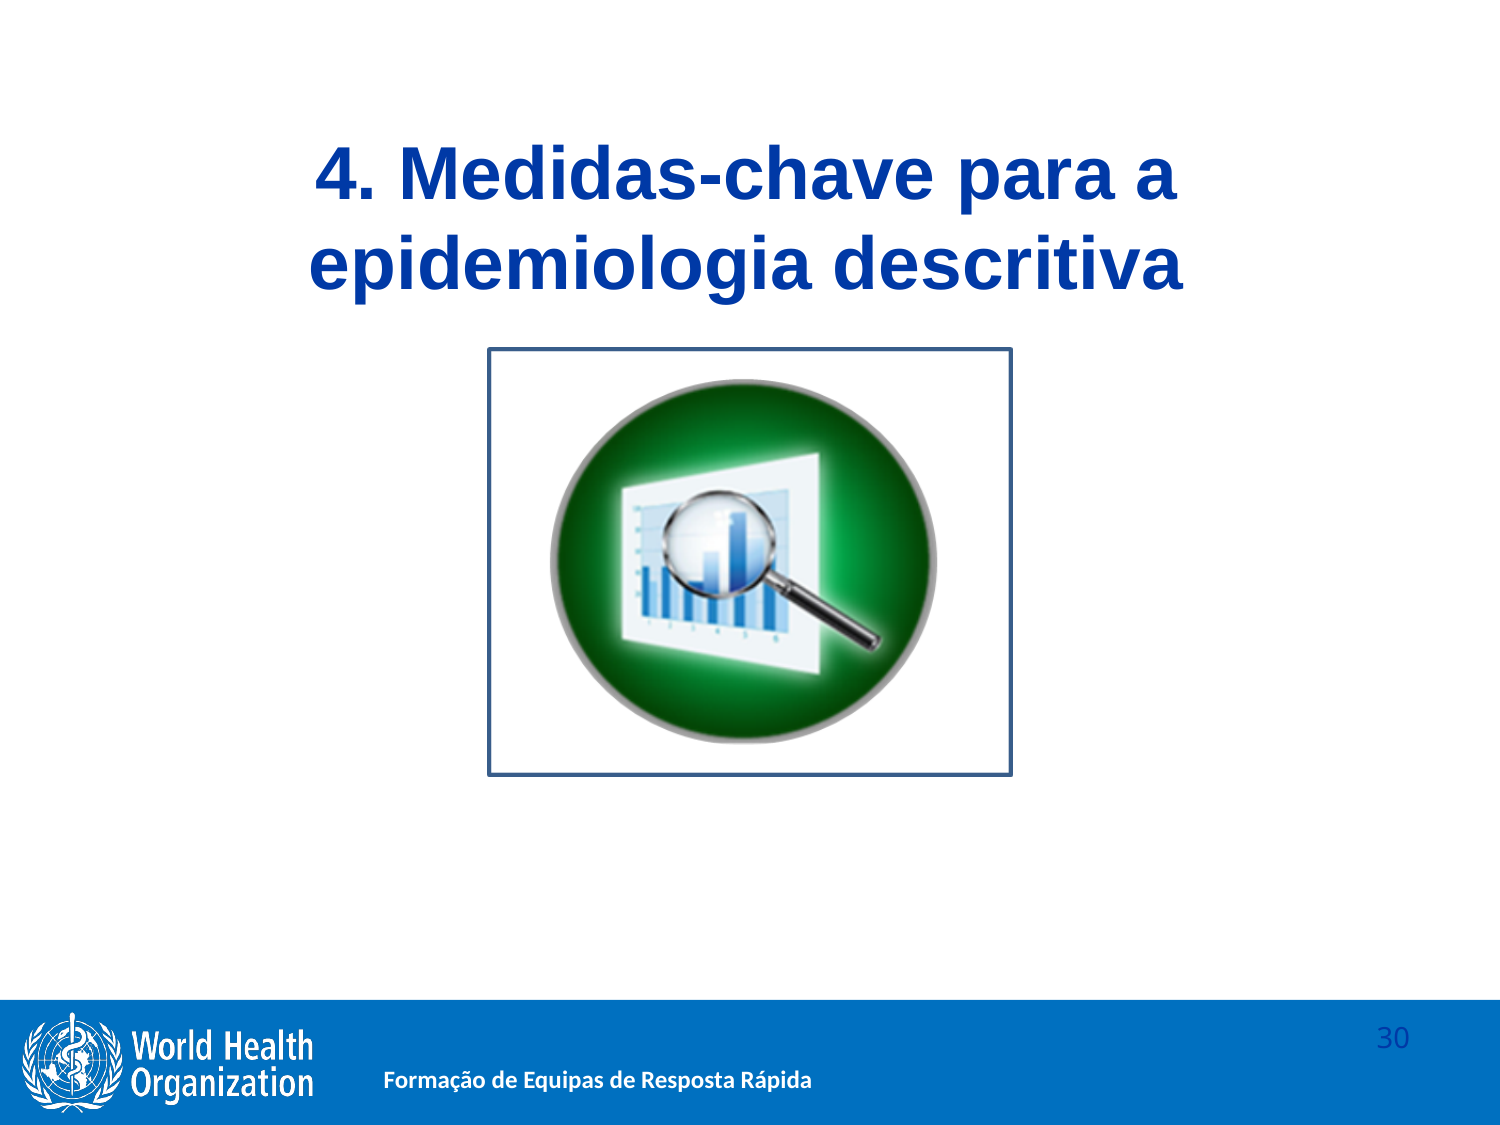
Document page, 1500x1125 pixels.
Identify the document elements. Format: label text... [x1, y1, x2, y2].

picture [21, 1012, 313, 1113]
picture [487, 347, 1013, 778]
title 4. Medidas-chave para a epidemiologia descritiva [264, 101, 1228, 328]
text_box 30 [1074, 1012, 1425, 1073]
